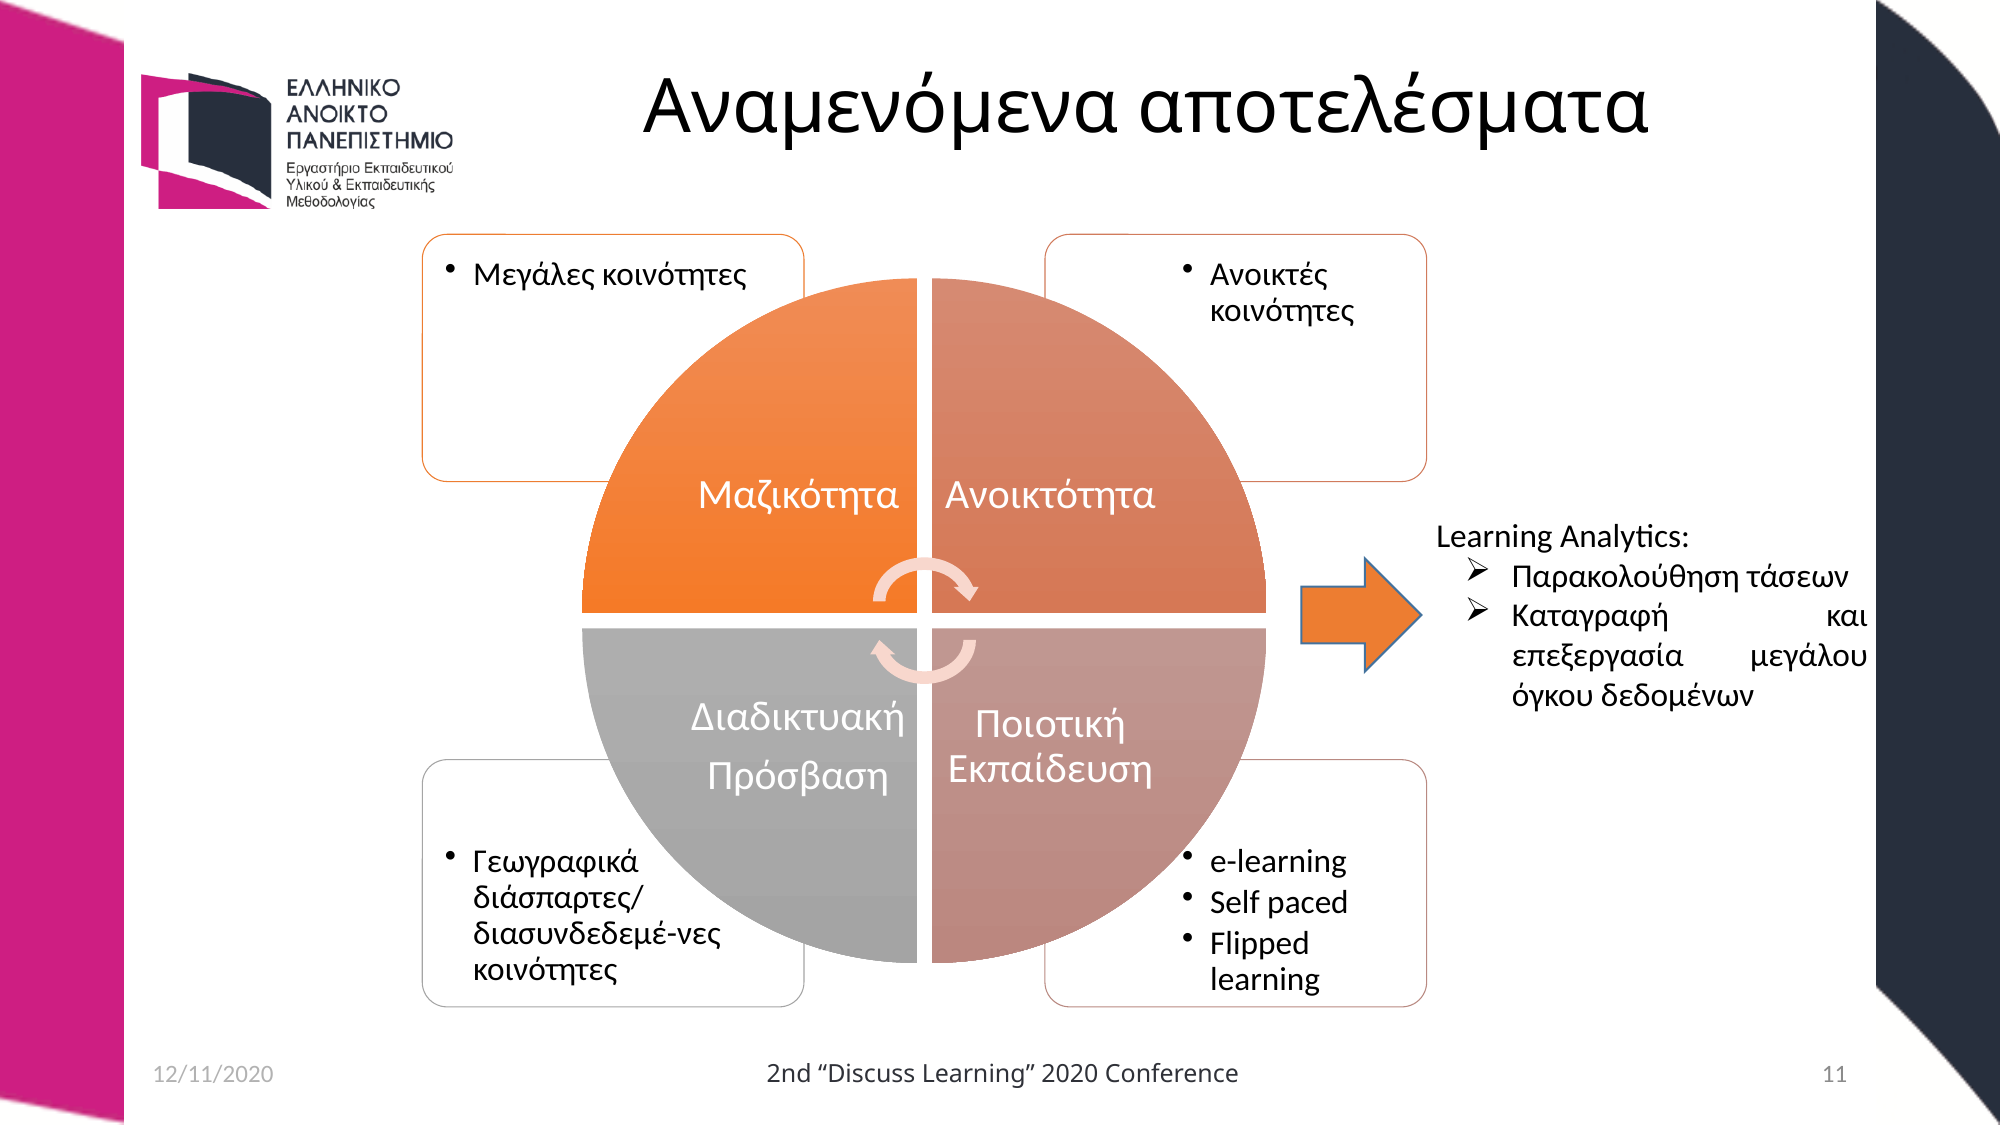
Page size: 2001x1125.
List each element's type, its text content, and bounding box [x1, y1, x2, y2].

slide_number 11 [1412, 1042, 1863, 1103]
text_box Learning Analytics: Παρακολούθηση τάσεων Καταγραφή και επεξεργασία μεγάλου όγκου δεδομένων [1516, 506, 1883, 721]
picture [133, 73, 453, 209]
picture [0, 0, 124, 1125]
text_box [333, 234, 1516, 1007]
footer 2nd “Discuss Learning” 2020 Conference [662, 1042, 1338, 1103]
title Αναμενόμενα αποτελέσματα [628, 59, 1864, 278]
picture [1876, 0, 2000, 1125]
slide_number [137, 1042, 588, 1103]
